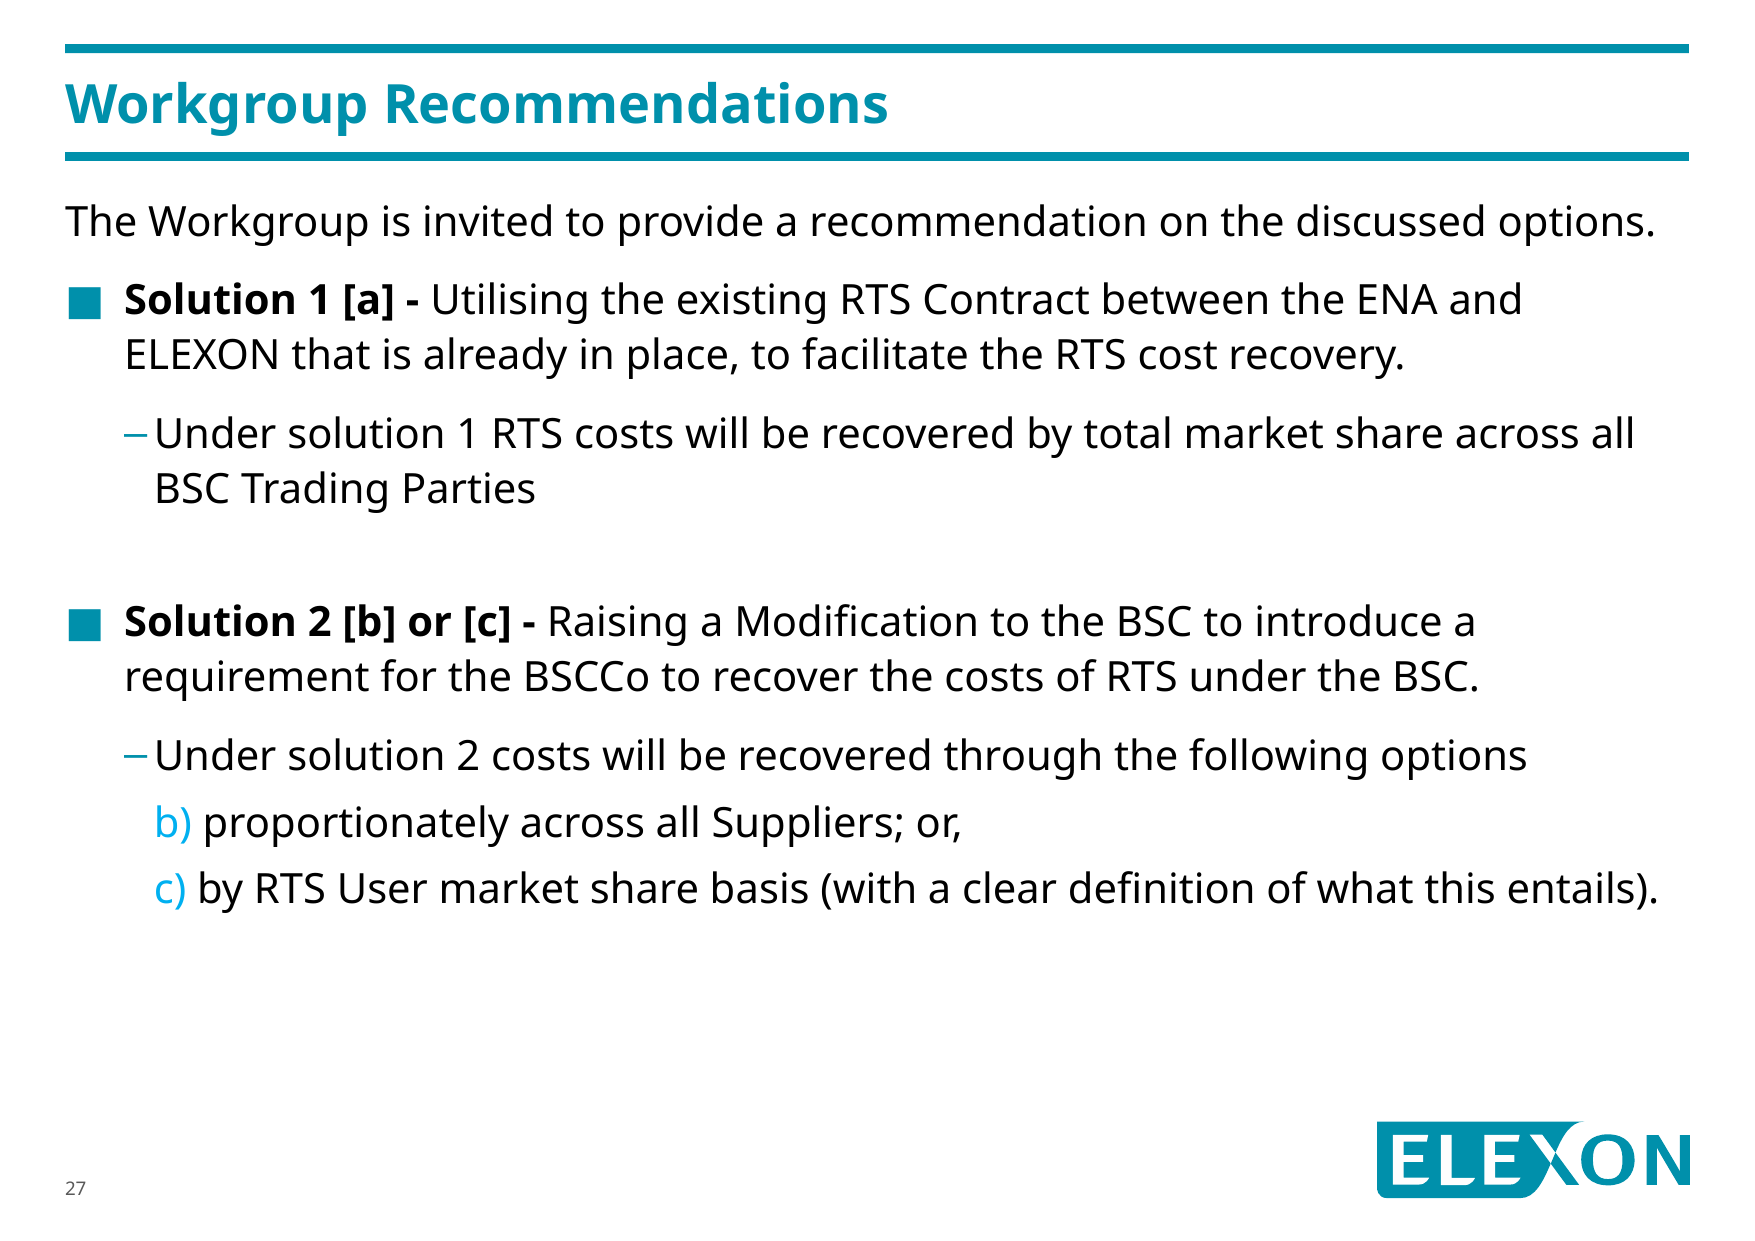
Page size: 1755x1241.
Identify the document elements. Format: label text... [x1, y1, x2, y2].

list The Workgroup is invited to provide a recommendation on the discussed options. Solution 1 [a] - Utilising the existing RTS Contract between the ENA and ELEXON that is already in place, to facilitate the RTS cost recovery. Under solution 1 RTS costs will be recovered by total market share across all BSC Trading Parties Solution 2 [b] or [c] - Raising a Modification to the BSC to introduce a requirement for the BSCCo to recover the costs of RTS under the BSC. Under solution 2 costs will be recovered through the following options b) proportionately across all Suppliers; or, c) by RTS User market share basis (with a clear definition of what this entails). [65, 189, 1689, 1099]
slide_number 27 [65, 1176, 227, 1207]
title Workgroup Recommendations [65, 69, 1689, 141]
